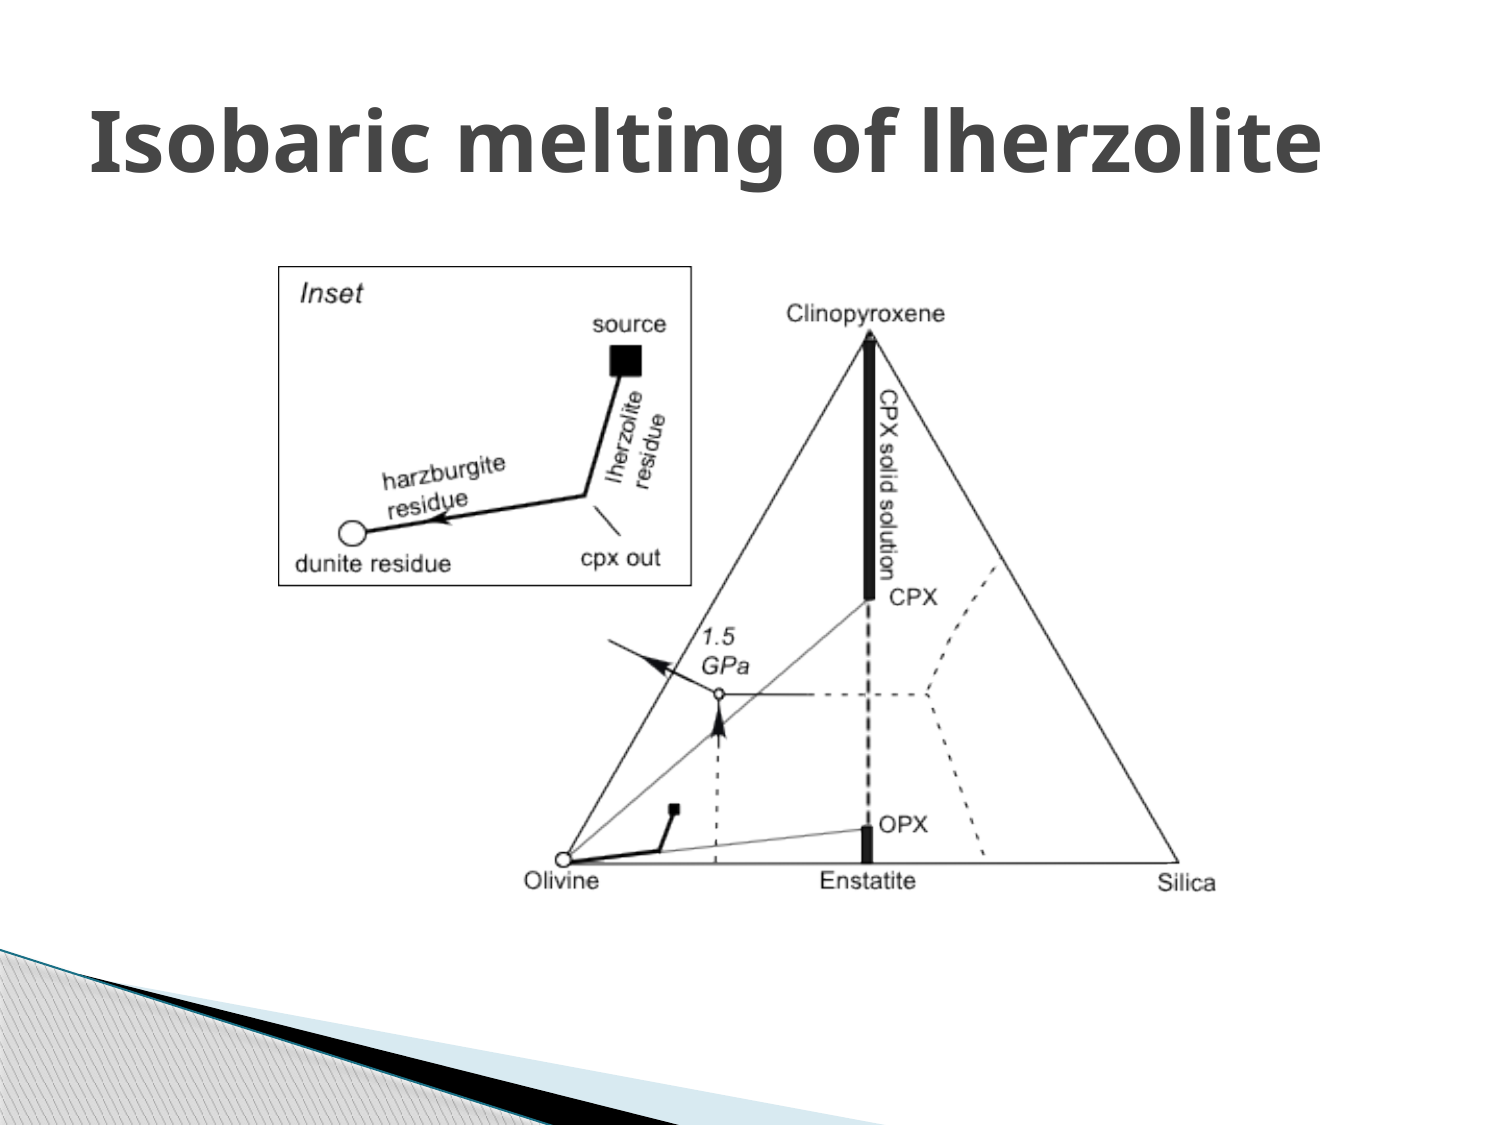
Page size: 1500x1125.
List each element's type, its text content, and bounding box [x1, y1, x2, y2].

title Isobaric melting of lherzolite [75, 45, 1425, 233]
picture [277, 266, 1223, 900]
